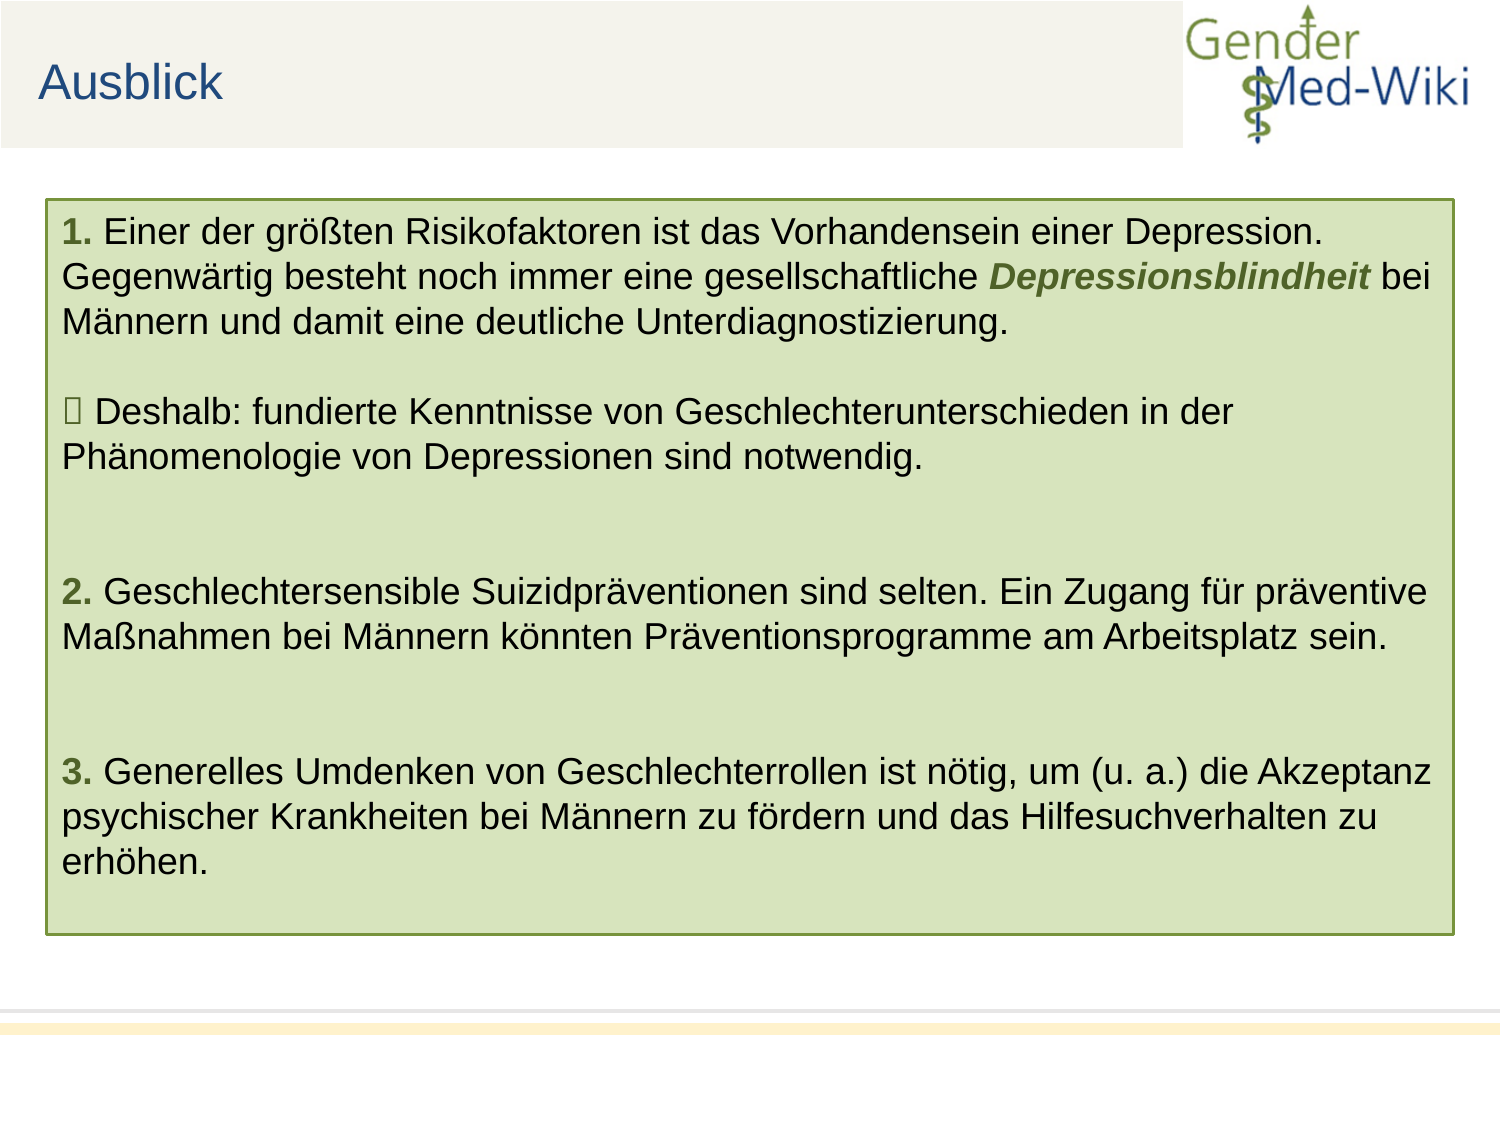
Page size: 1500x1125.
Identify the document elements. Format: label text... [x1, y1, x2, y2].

picture [1183, 0, 1471, 149]
text_box 1. Einer der größten Risikofaktoren ist das Vorhandensein einer Depression. Gegenwärtig besteht noch immer eine gesellschaftliche Depressionsblindheit bei Männern und damit eine deutliche Unterdiagnostizierung.  Deshalb: fundierte Kenntnisse von Geschlechterunterschieden in der Phänomenologie von Depressionen sind notwendig. 2. Geschlechtersensible Suizidpräventionen sind selten. Ein Zugang für präventive Maßnahmen bei Männern könnten Präventionsprogramme am Arbeitsplatz sein. 3. Generelles Umdenken von Geschlechterrollen ist nötig, um (u. a.) die Akzeptanz psychischer Krankheiten bei Männern zu fördern und das Hilfesuchverhalten zu erhöhen. [46, 199, 1454, 935]
text_box Ausblick [23, 42, 1067, 178]
